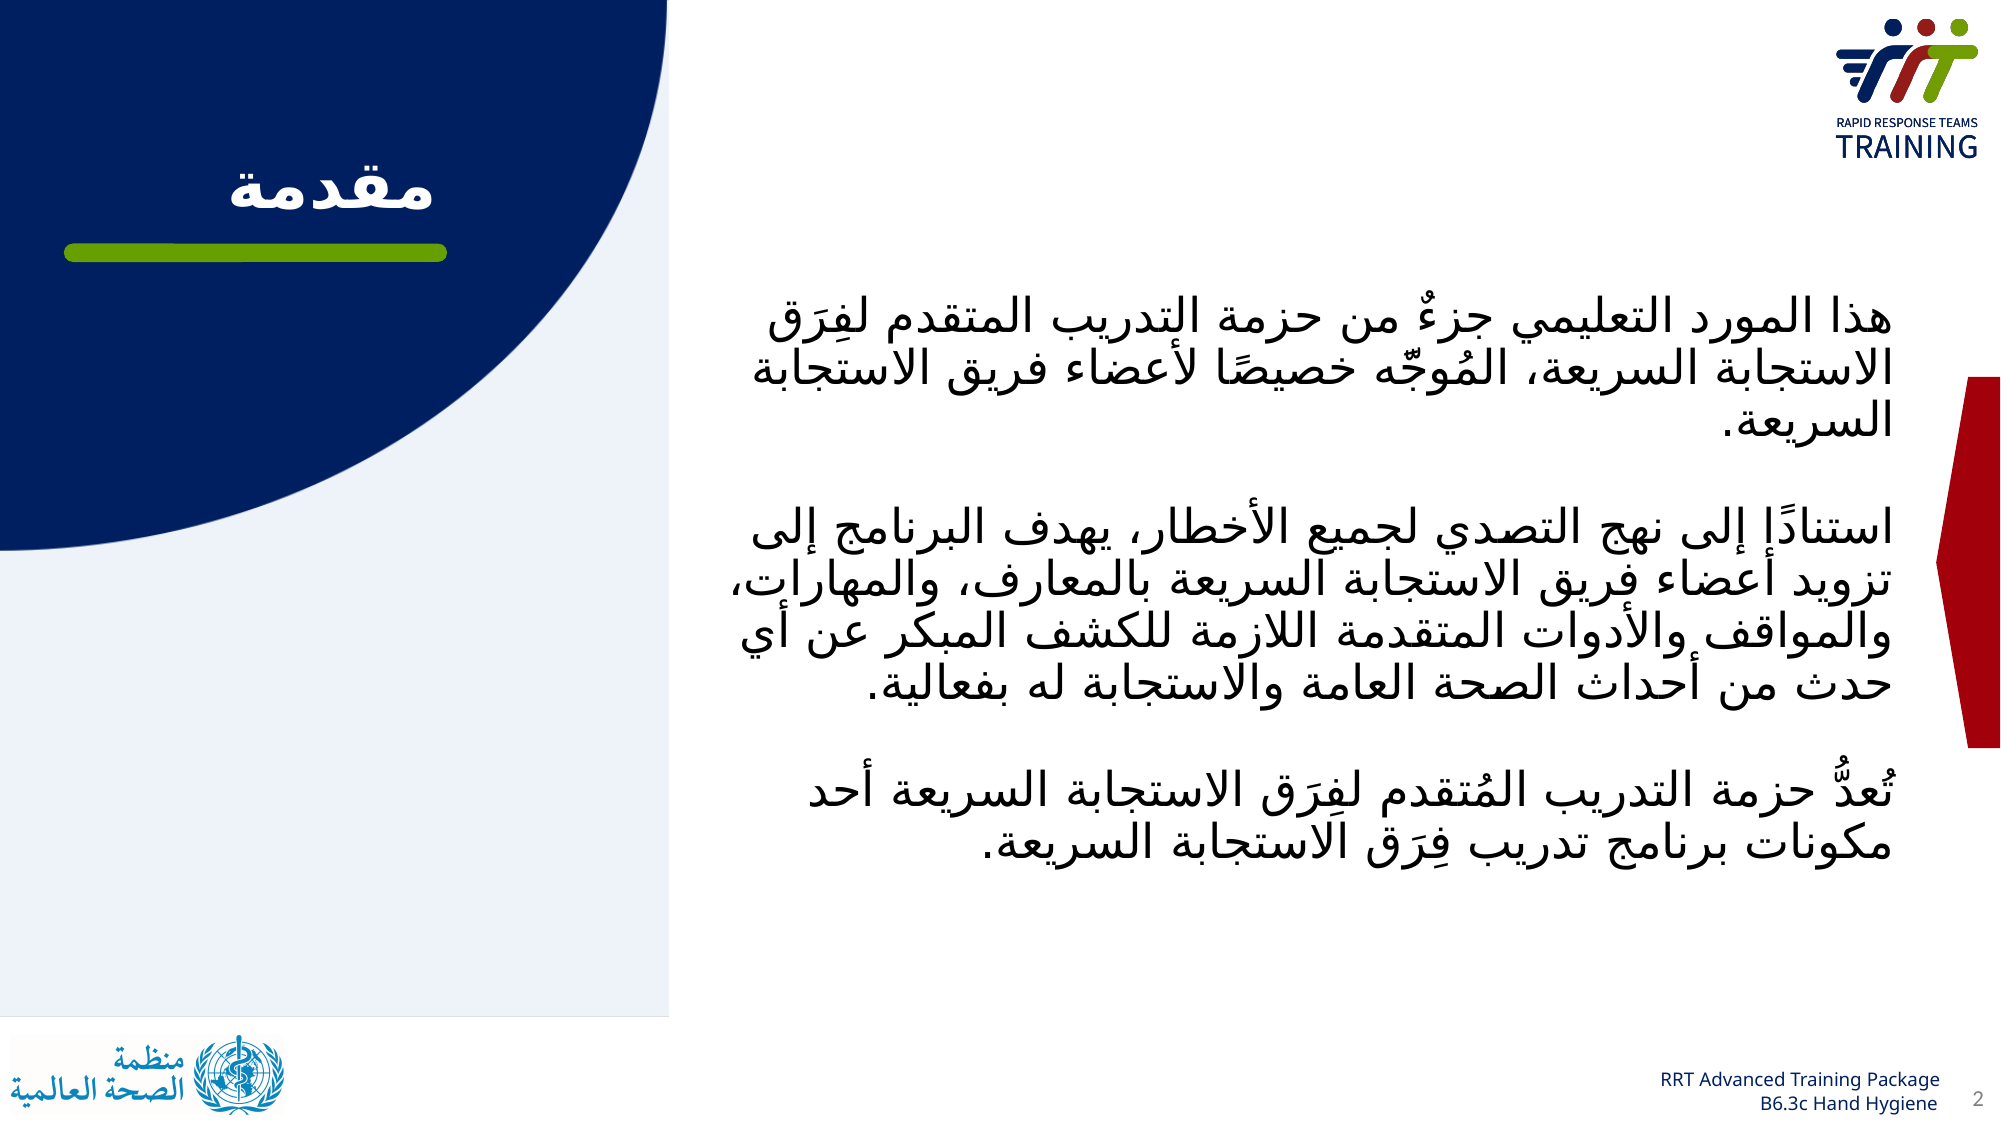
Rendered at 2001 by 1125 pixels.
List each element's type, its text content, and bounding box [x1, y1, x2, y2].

picture [11, 1035, 284, 1115]
title مقدمة [63, 102, 438, 224]
list هذا المورد التعليمي جزءٌ من حزمة التدريب المتقدم لفِرَق الاستجابة السريعة، المُوجَّه خصيصًا لأعضاء فريق الاستجابة السريعة. استنادًا إلى نهج التصدي لجميع الأخطار، يهدف البرنامج إلى تزويد أعضاء فريق الاستجابة السريعة بالمعارف، والمهارات، والمواقف والأدوات المتقدمة اللازمة للكشف المبكر عن أي حدث من أحداث الصحة العامة والاستجابة له بفعالية. تُعدُّ حزمة التدريب المُتقدم لفِرَق الاستجابة السريعة أحد مكونات برنامج تدريب فِرَق الاستجابة السريعة. [700, 291, 1896, 880]
picture [1835, 19, 1978, 167]
picture [241, 1050, 247, 1059]
picture [0, 0, 669, 1018]
